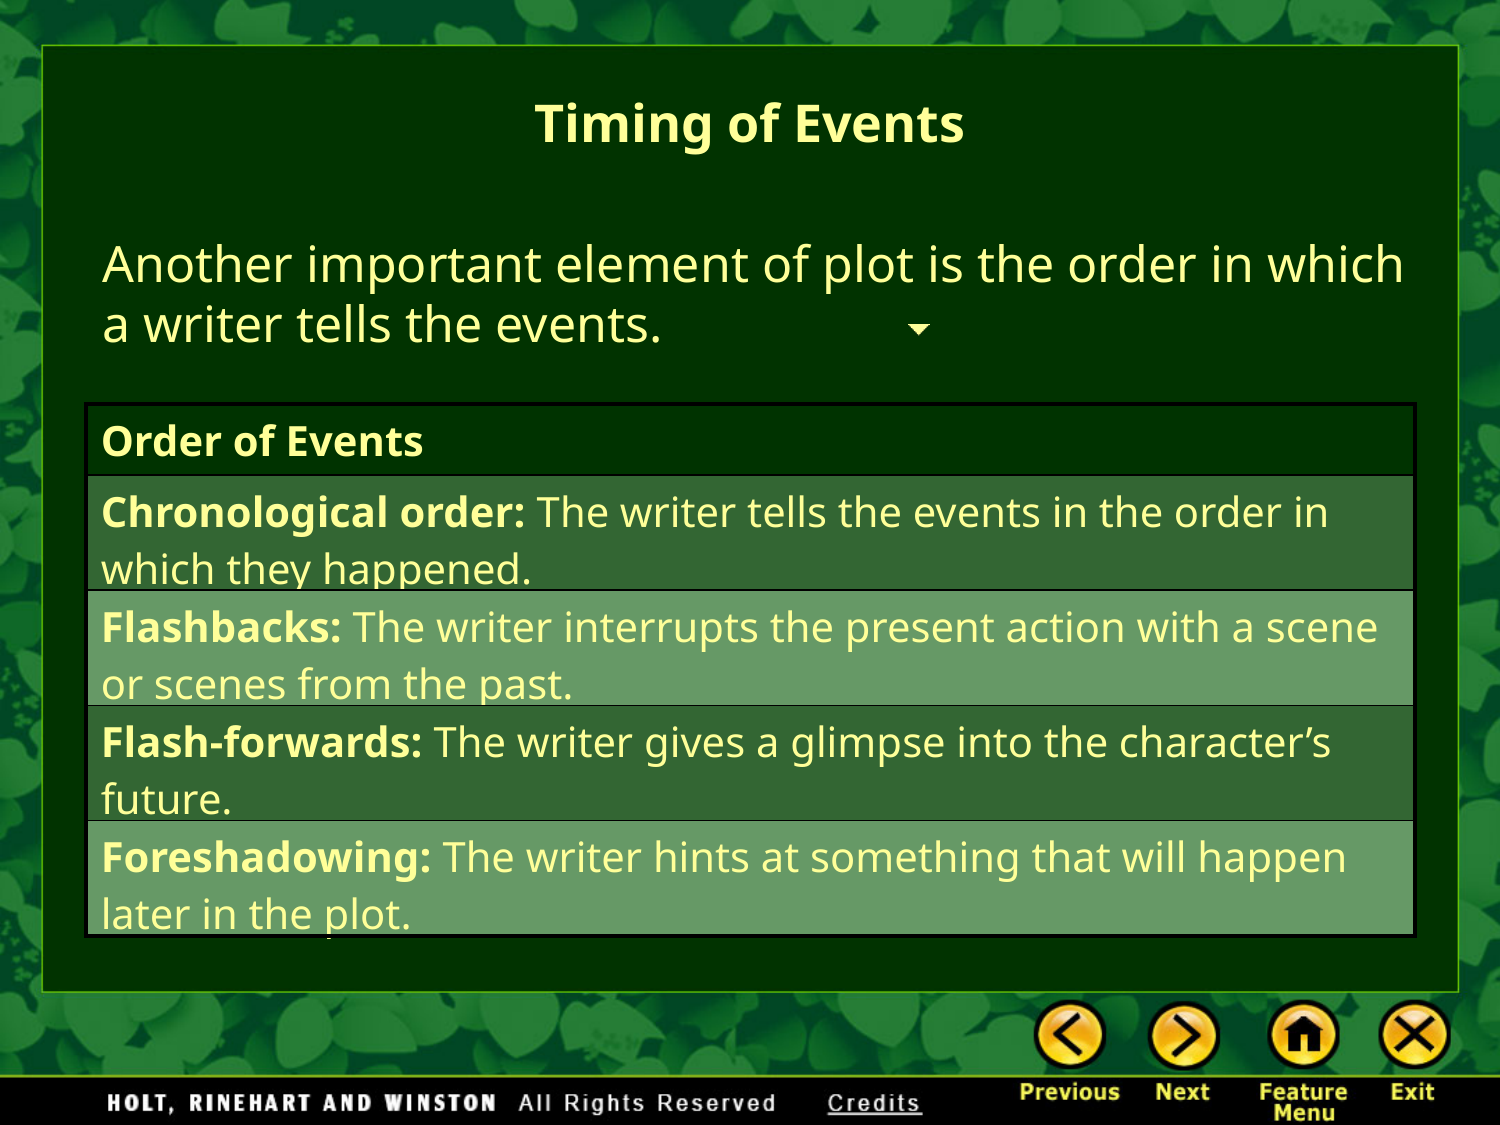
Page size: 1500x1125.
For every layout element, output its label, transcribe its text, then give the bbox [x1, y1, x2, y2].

table_cell Flash-forwards: The writer gives a glimpse into the character’s future. [88, 706, 1413, 820]
table_cell Chronological order: The writer tells the events in the order in which they happened. [88, 476, 1413, 589]
title Timing of Events [87, 56, 1413, 188]
text_box Another important element of plot is the order in which a writer tells the events. [87, 224, 1446, 360]
table_cell Foreshadowing: The writer hints at something that will happen later in the plot. [88, 821, 1413, 934]
picture [0, 0, 1500, 1125]
table_cell Flashbacks: The writer interrupts the present action with a scene or scenes from the past. [88, 591, 1413, 705]
table_header Order of Events [88, 406, 1413, 474]
